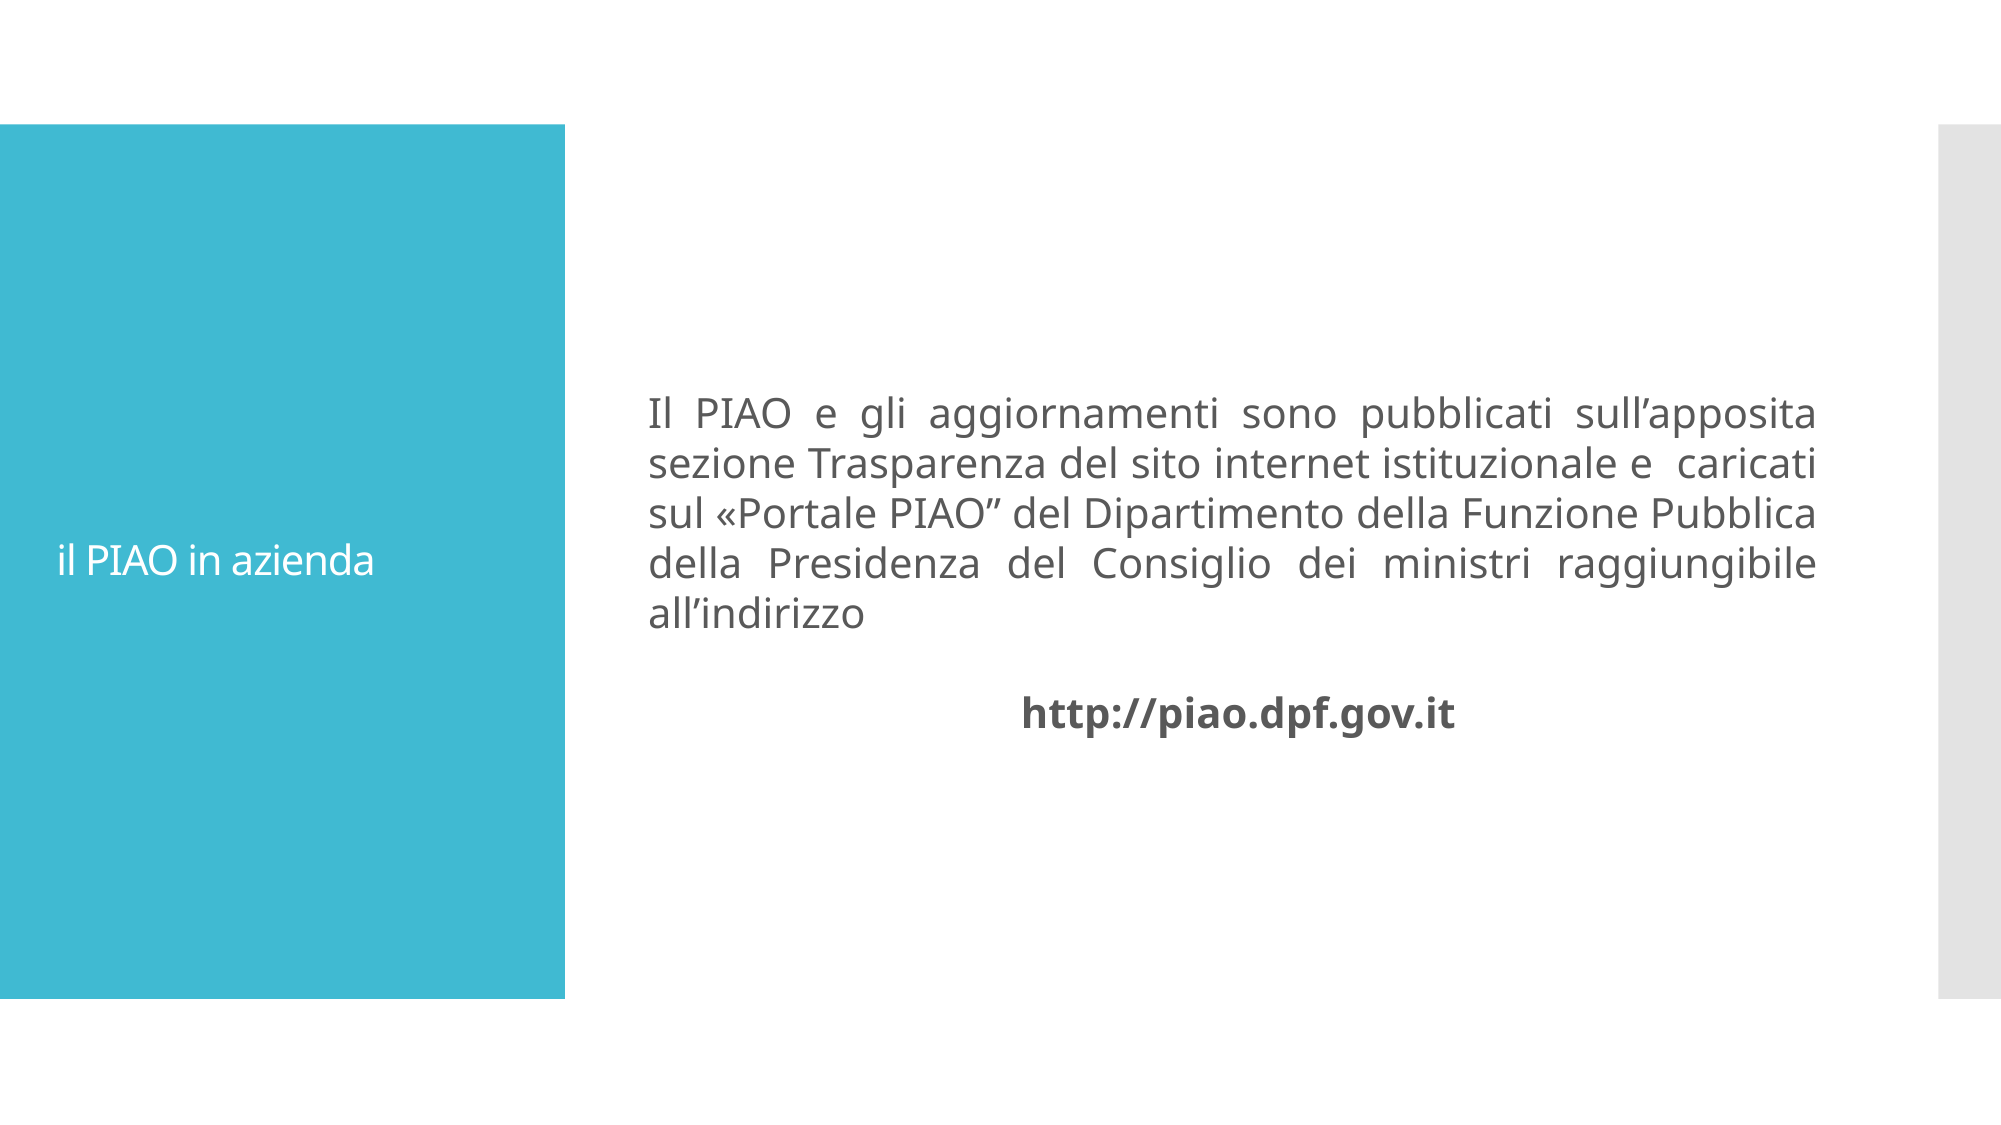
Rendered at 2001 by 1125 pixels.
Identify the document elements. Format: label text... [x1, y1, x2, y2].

title il PIAO in azienda [41, 184, 525, 939]
list Il PIAO e gli aggiornamenti sono pubblicati sull’apposita sezione Trasparenza del sito internet istituzionale e caricati sul «Portale PIAO” del Dipartimento della Funzione Pubblica della Presidenza del Consiglio dei ministri raggiungibile all’indirizzo http://piao.dpf.gov.it [632, 141, 1834, 982]
